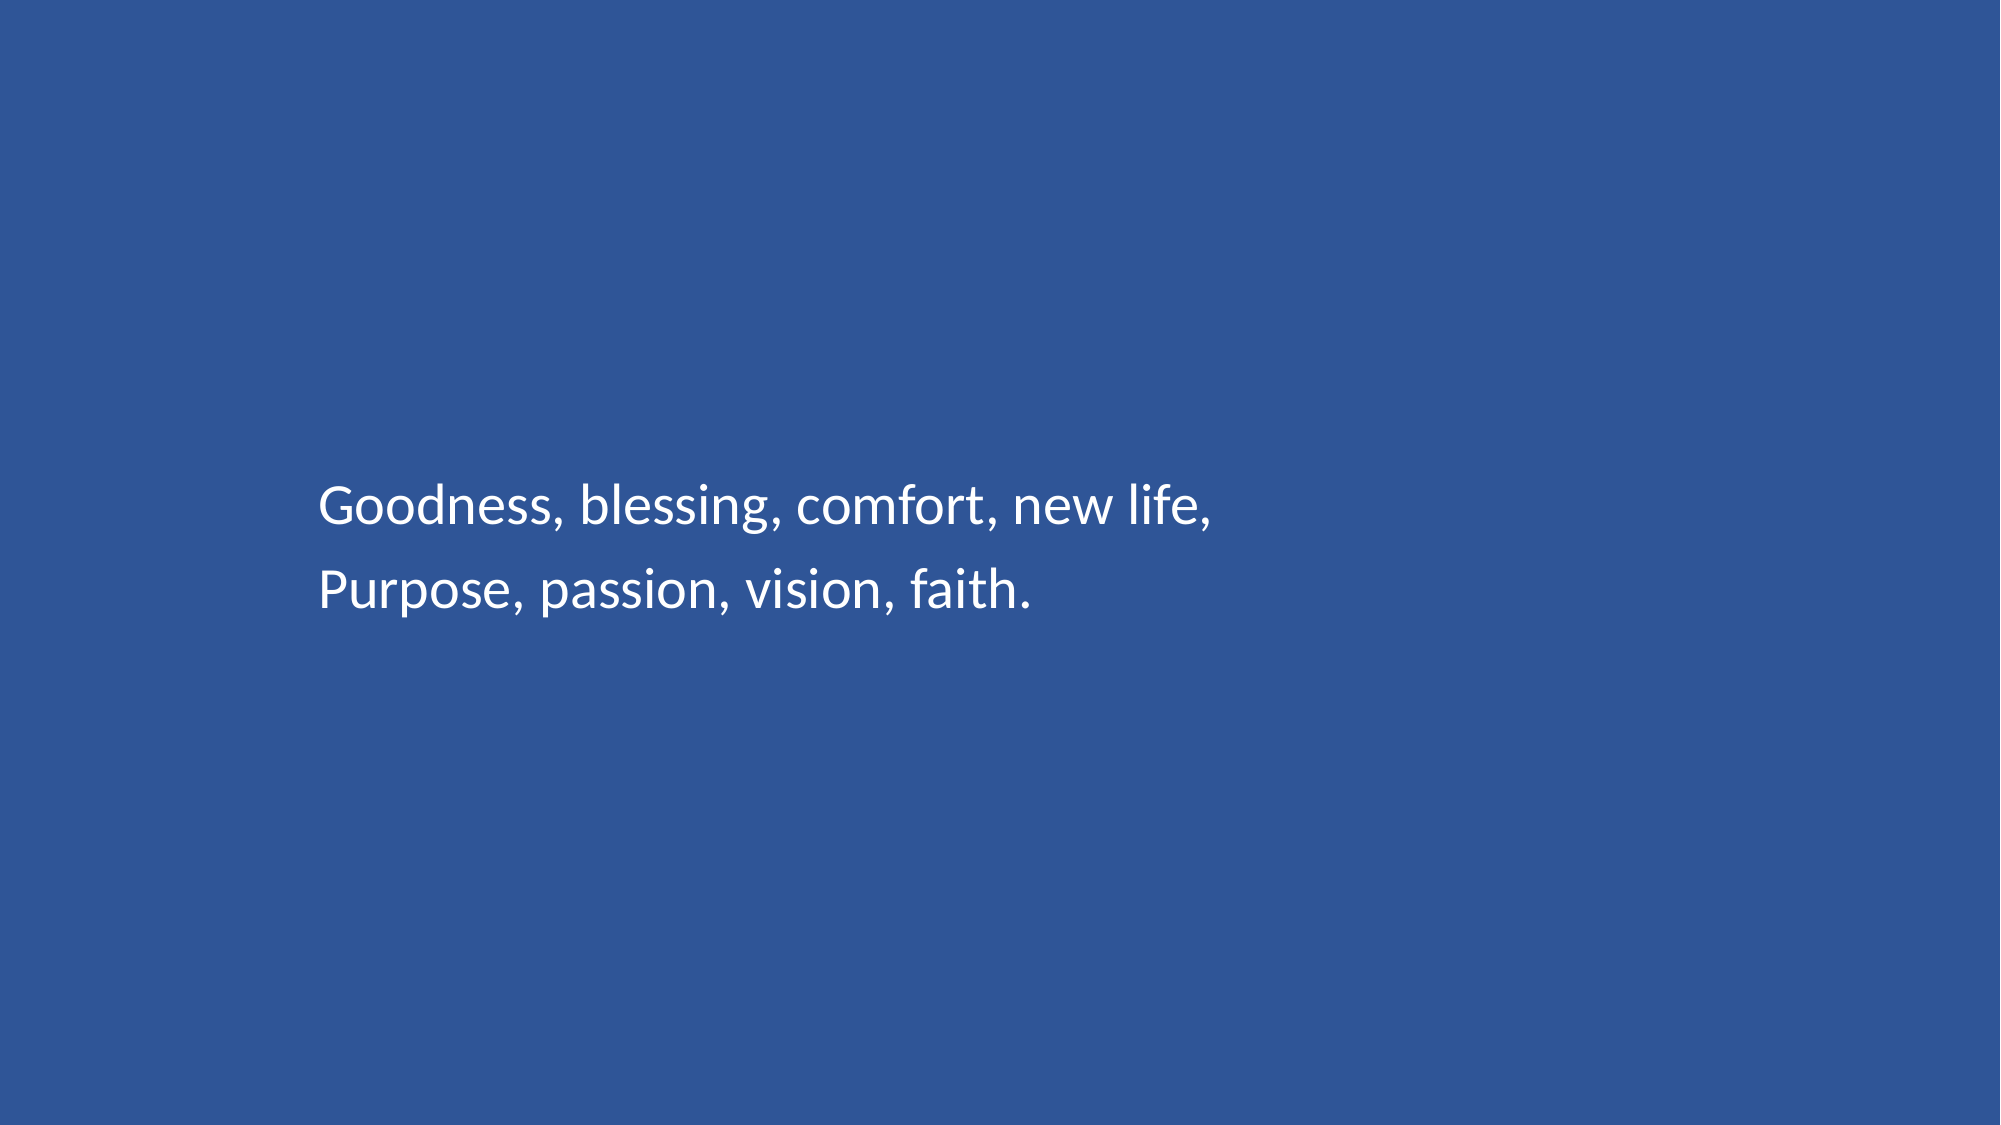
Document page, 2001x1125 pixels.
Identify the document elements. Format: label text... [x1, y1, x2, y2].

list Goodness, blessing, comfort, new life, Purpose, passion, vision, faith. [303, 466, 1704, 658]
